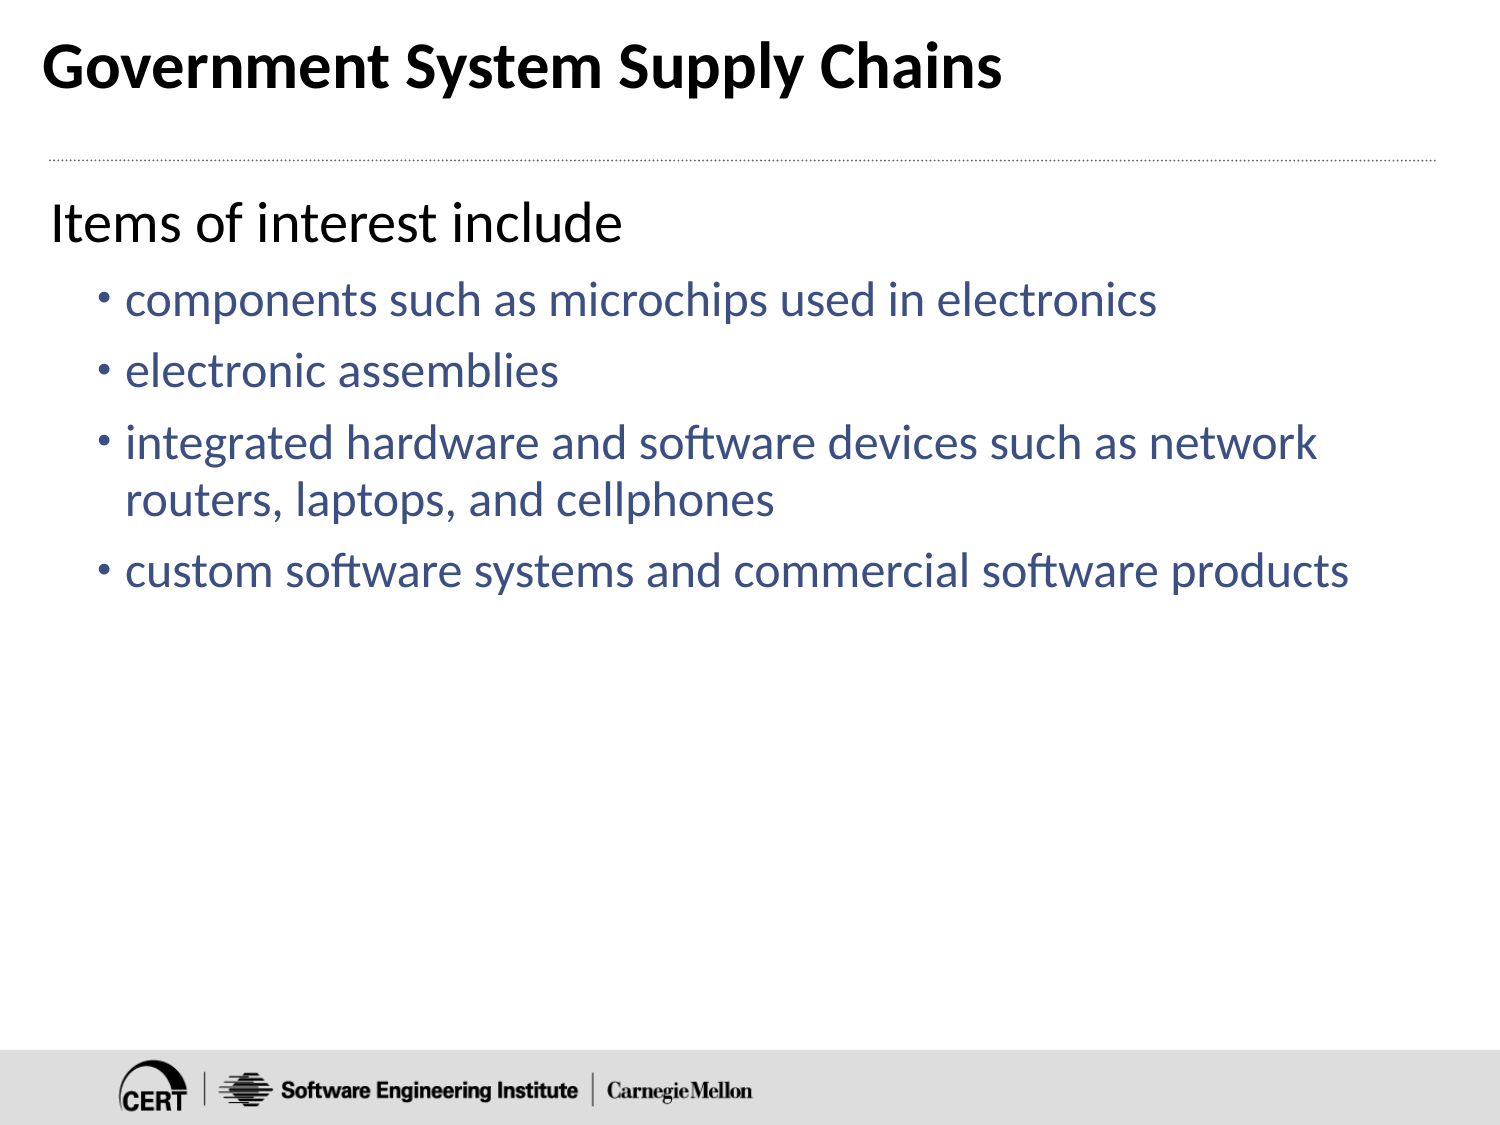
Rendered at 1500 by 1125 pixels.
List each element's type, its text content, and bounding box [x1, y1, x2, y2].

picture [102, 1056, 765, 1117]
list Items of interest include components such as microchips used in electronics electronic assemblies integrated hardware and software devices such as network routers, laptops, and cellphones custom software systems and commercial software products [49, 187, 1438, 1001]
title Government System Supply Chains [42, 37, 1434, 155]
